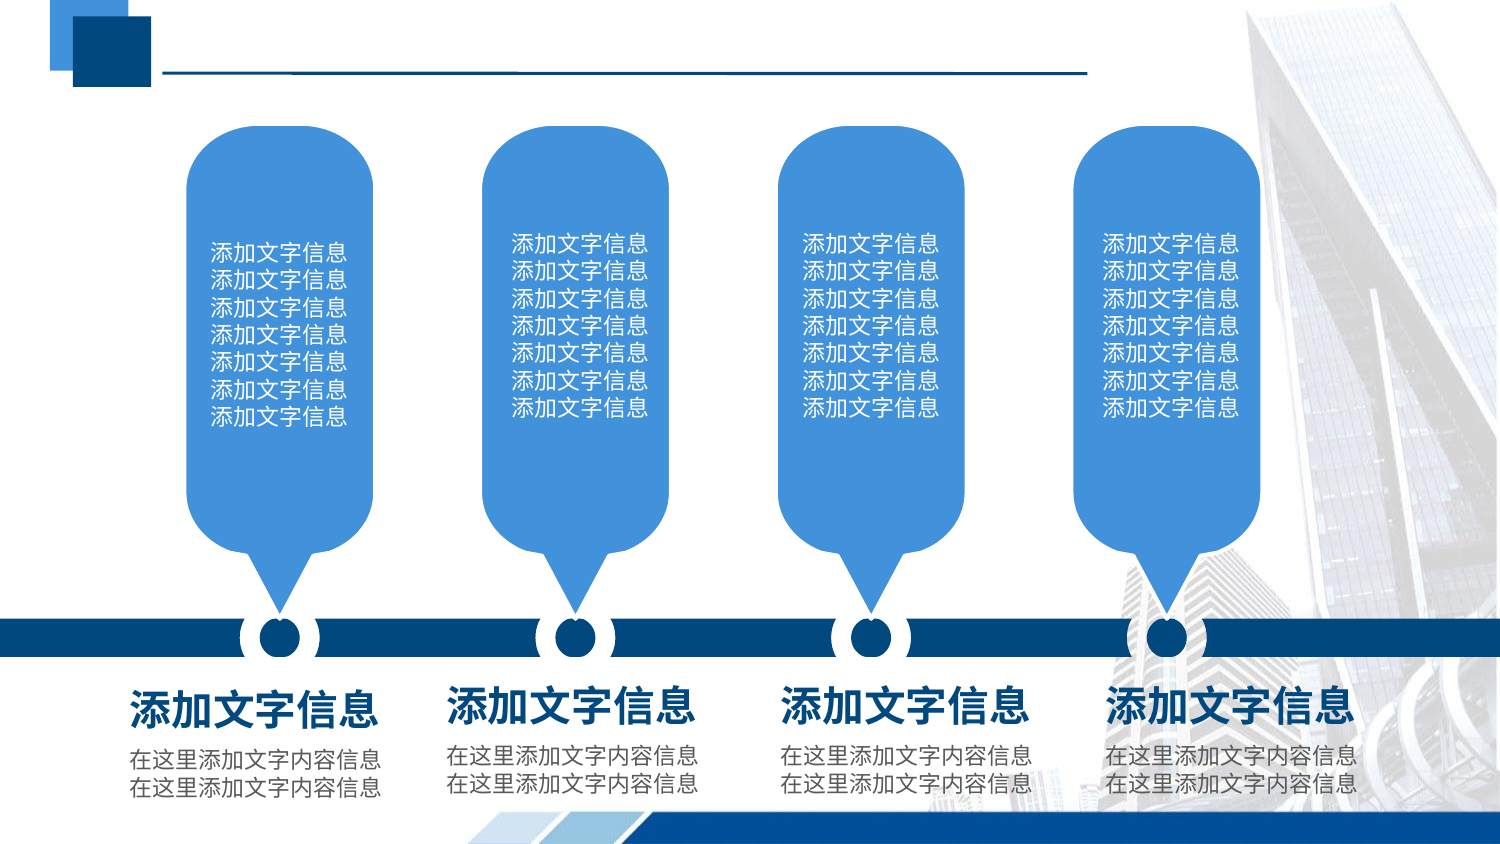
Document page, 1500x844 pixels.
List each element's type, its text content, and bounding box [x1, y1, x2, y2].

text_box [182, 121, 378, 621]
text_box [74, 675, 387, 810]
text_box [773, 121, 969, 621]
picture [0, 0, 1500, 844]
text_box [477, 121, 674, 621]
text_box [725, 671, 1049, 806]
text_box [312, 616, 543, 659]
text_box [257, 616, 302, 659]
text_box [904, 616, 1134, 659]
text_box [1069, 121, 1265, 621]
text_box [849, 616, 894, 659]
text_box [1050, 671, 1500, 806]
text_box 添加文字信息 添加文字信息 添加文字信息 添加文字信息 添加文字信息 添加文字信息 添加文字信息 [496, 221, 688, 457]
text_box [0, 616, 247, 659]
text_box 添加文字信息 添加文字信息 添加文字信息 添加文字信息 添加文字信息 添加文字信息 添加文字信息 [1087, 221, 1279, 457]
text_box [608, 616, 838, 659]
text_box 添加文字信息 添加文字信息 添加文字信息 添加文字信息 添加文字信息 添加文字信息 添加文字信息 [787, 221, 979, 457]
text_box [391, 671, 724, 806]
text_box [1144, 616, 1189, 659]
text_box [1199, 616, 1500, 659]
text_box [553, 616, 598, 659]
text_box 添加文字信息 添加文字信息 添加文字信息 添加文字信息 添加文字信息 添加文字信息 添加文字信息 [196, 230, 387, 466]
